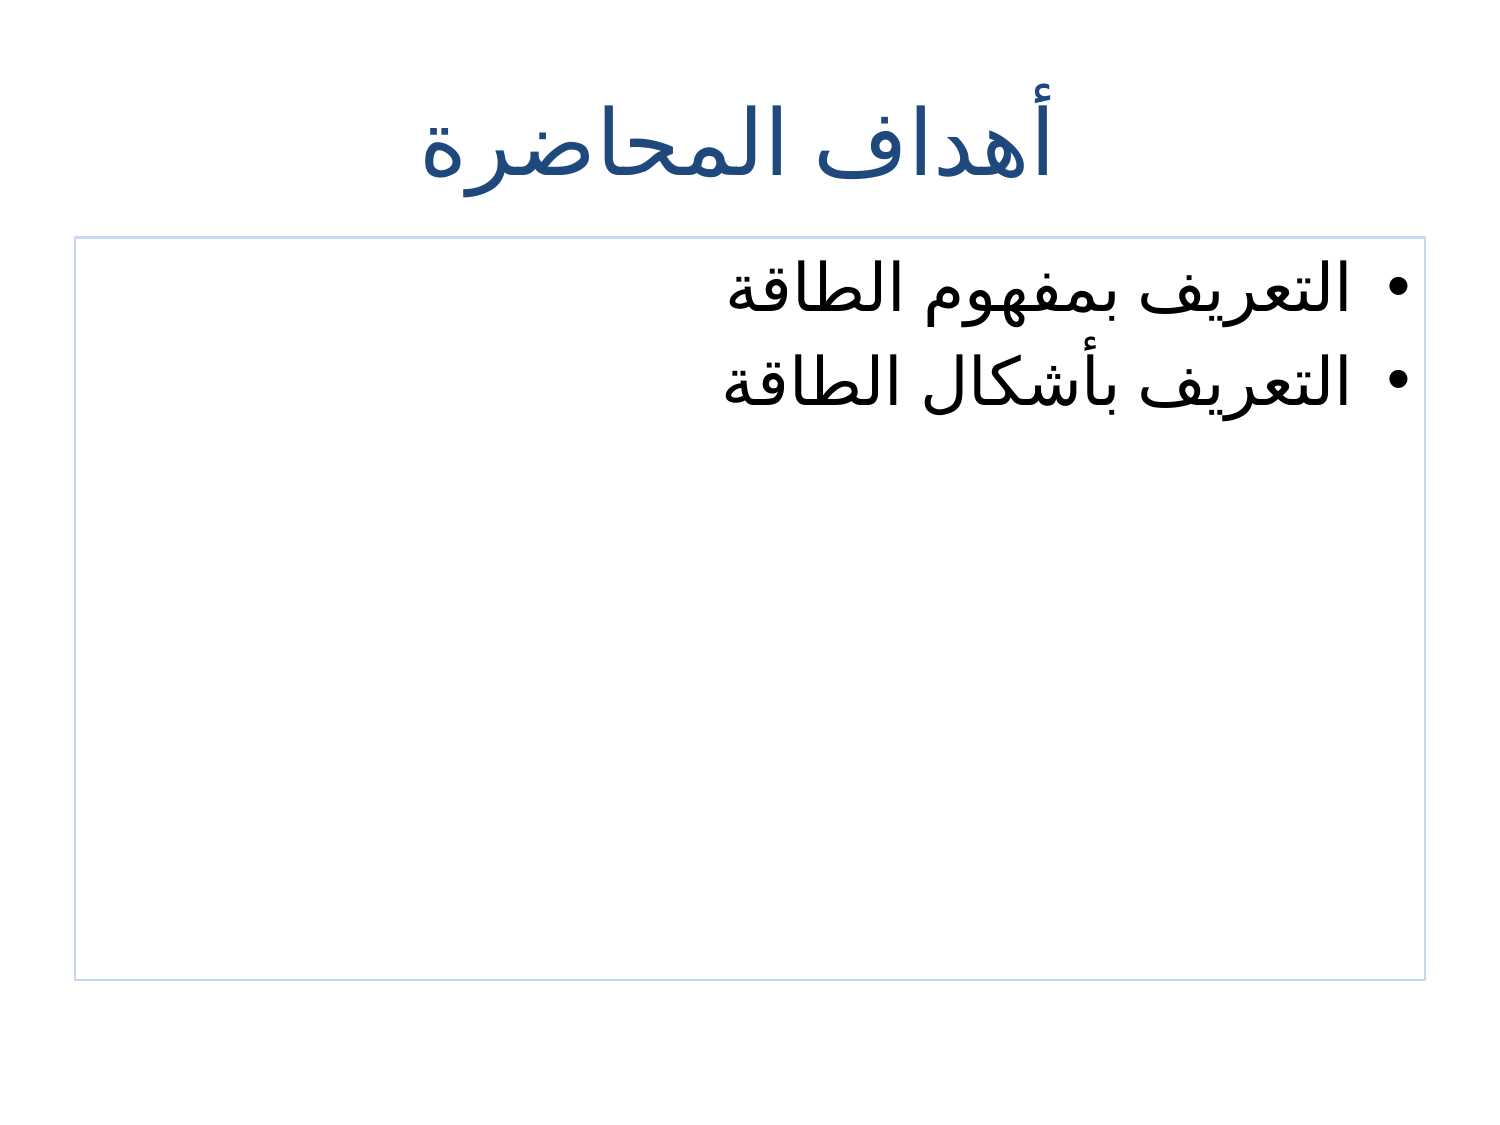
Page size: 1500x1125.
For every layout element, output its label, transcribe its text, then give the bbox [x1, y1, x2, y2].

list التعريف بمفهوم الطاقة التعريف بأشكال الطاقة [75, 237, 1425, 980]
title أهداف المحاضرة [75, 45, 1425, 233]
